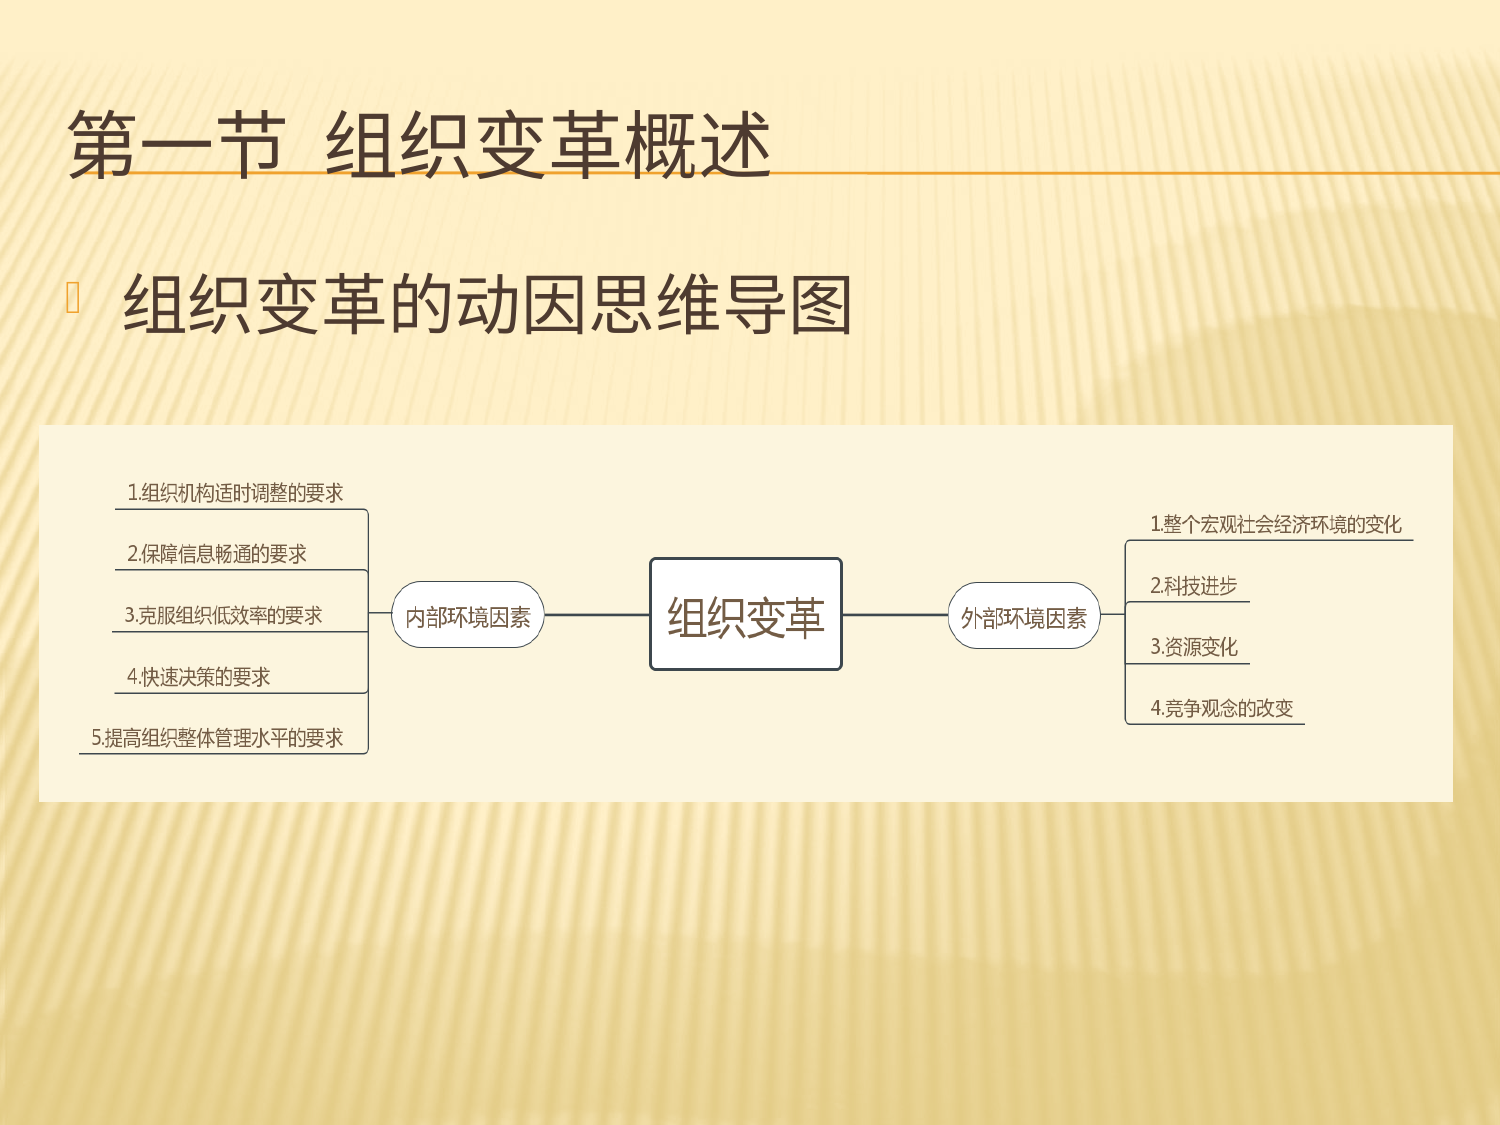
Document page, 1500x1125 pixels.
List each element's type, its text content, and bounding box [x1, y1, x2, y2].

list 组织变革的动因思维导图 [49, 254, 1476, 998]
title 第一节 组织变革概述 [50, 75, 1475, 213]
picture [39, 424, 1461, 803]
